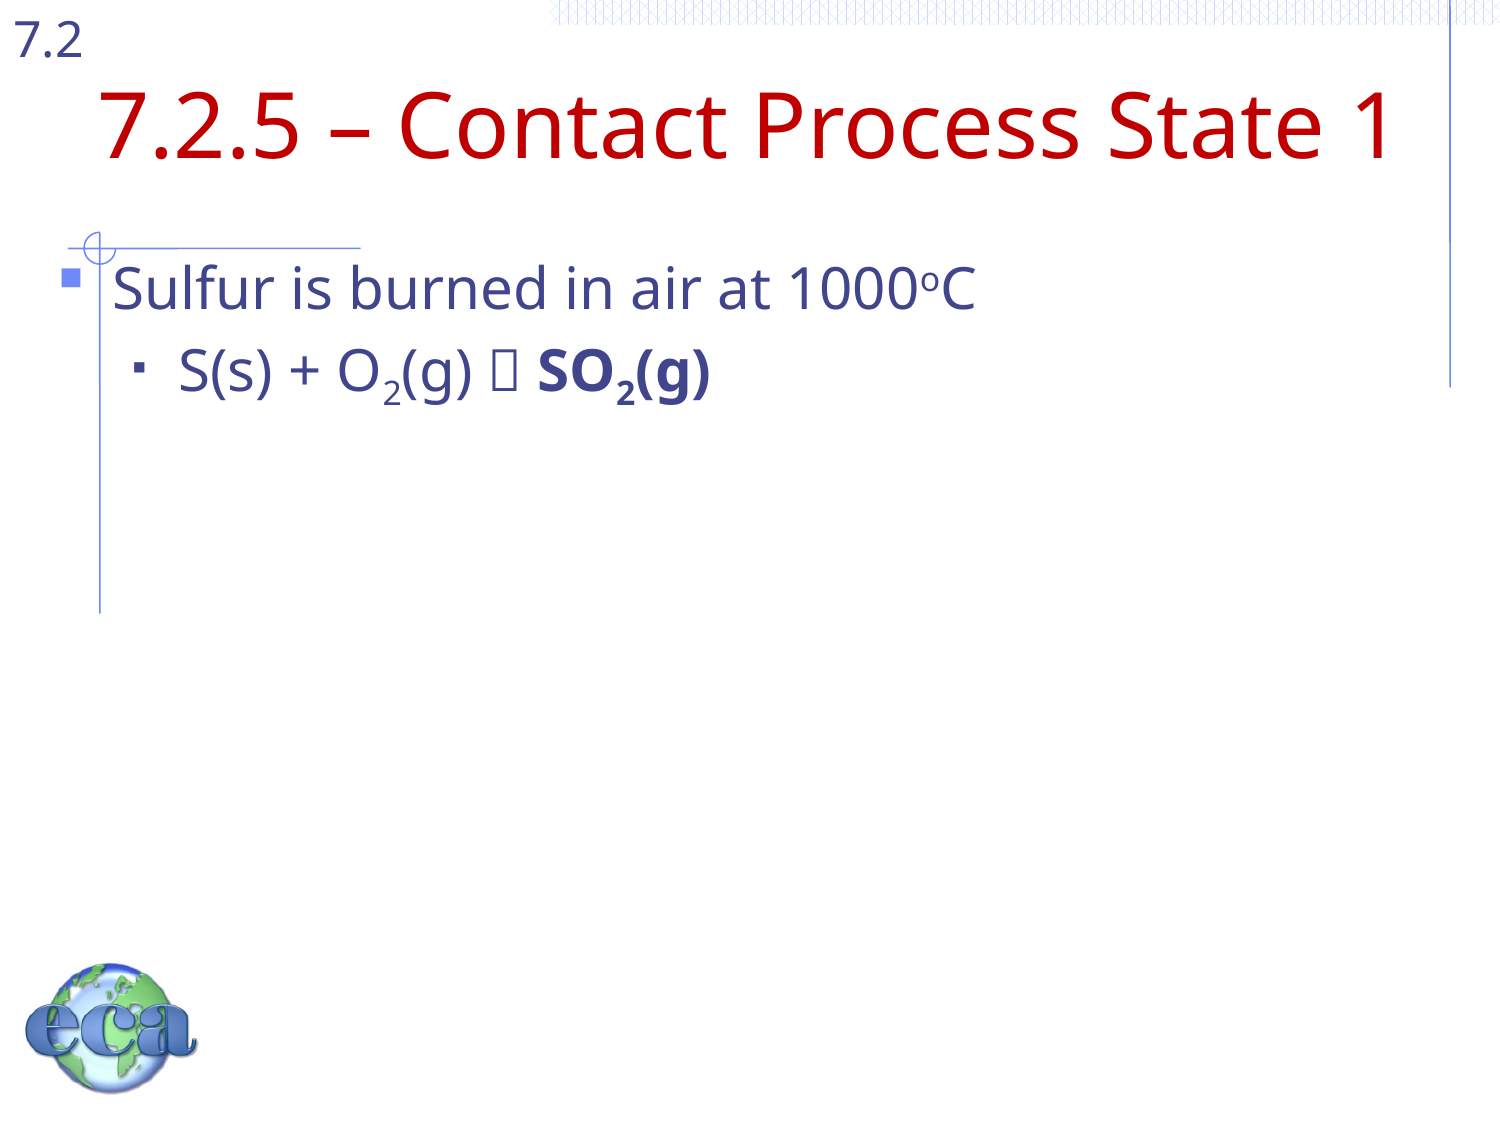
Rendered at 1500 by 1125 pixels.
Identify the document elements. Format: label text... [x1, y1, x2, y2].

title 7.2.5 – Contact Process State 1 [17, 49, 1483, 185]
list Sulfur is burned in air at 1000oC S(s) + O2(g)  SO2(g) [41, 243, 1471, 965]
picture [23, 960, 200, 1096]
